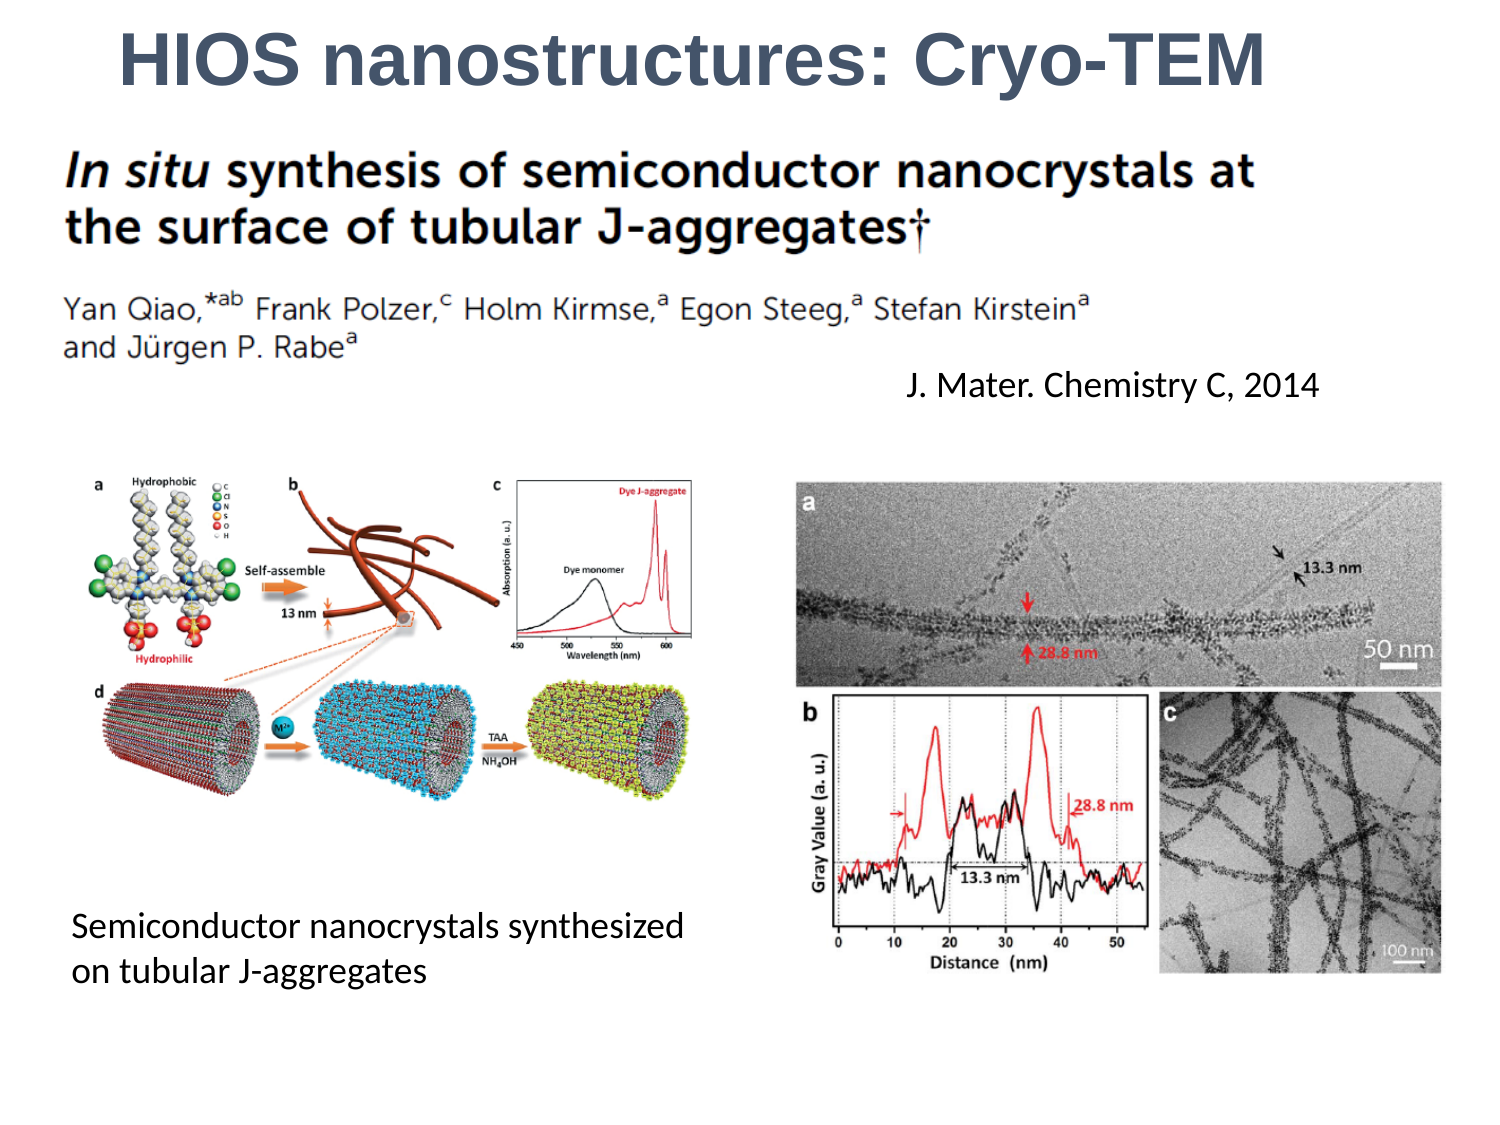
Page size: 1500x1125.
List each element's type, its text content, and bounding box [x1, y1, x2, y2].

picture [28, 135, 1281, 384]
picture [736, 459, 1458, 994]
text_box J. Mater. Chemistry C, 2014 [891, 352, 1472, 413]
text_box Semiconductor nanocrystals synthesized on tubular J-aggregates [56, 893, 715, 998]
picture [56, 459, 715, 814]
text_box HIOS nanostructures: Cryo-TEM [103, 3, 1284, 108]
